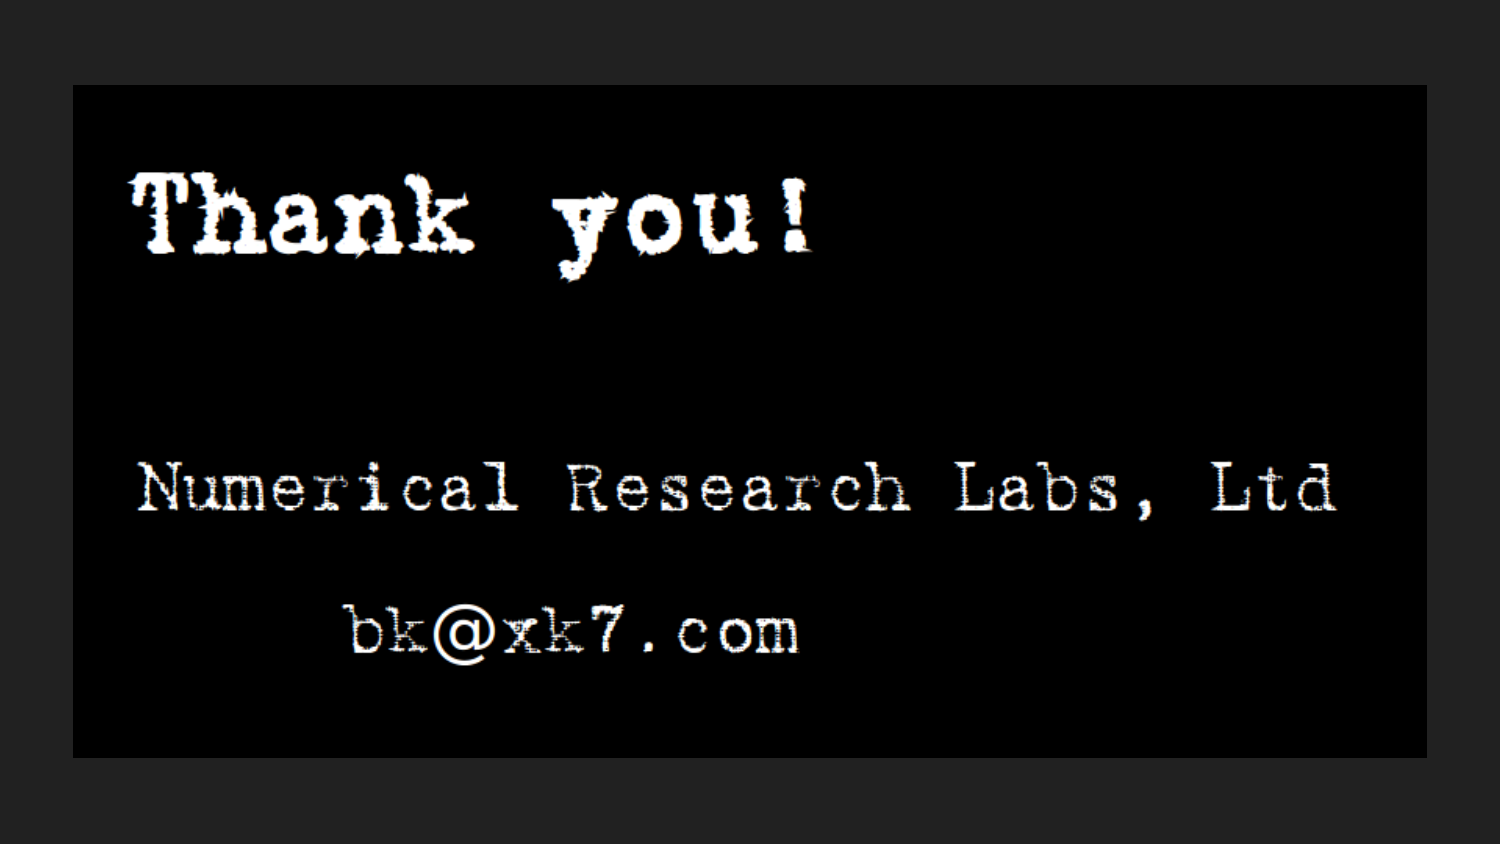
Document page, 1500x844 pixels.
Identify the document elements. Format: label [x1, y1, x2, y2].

picture [73, 85, 1427, 759]
